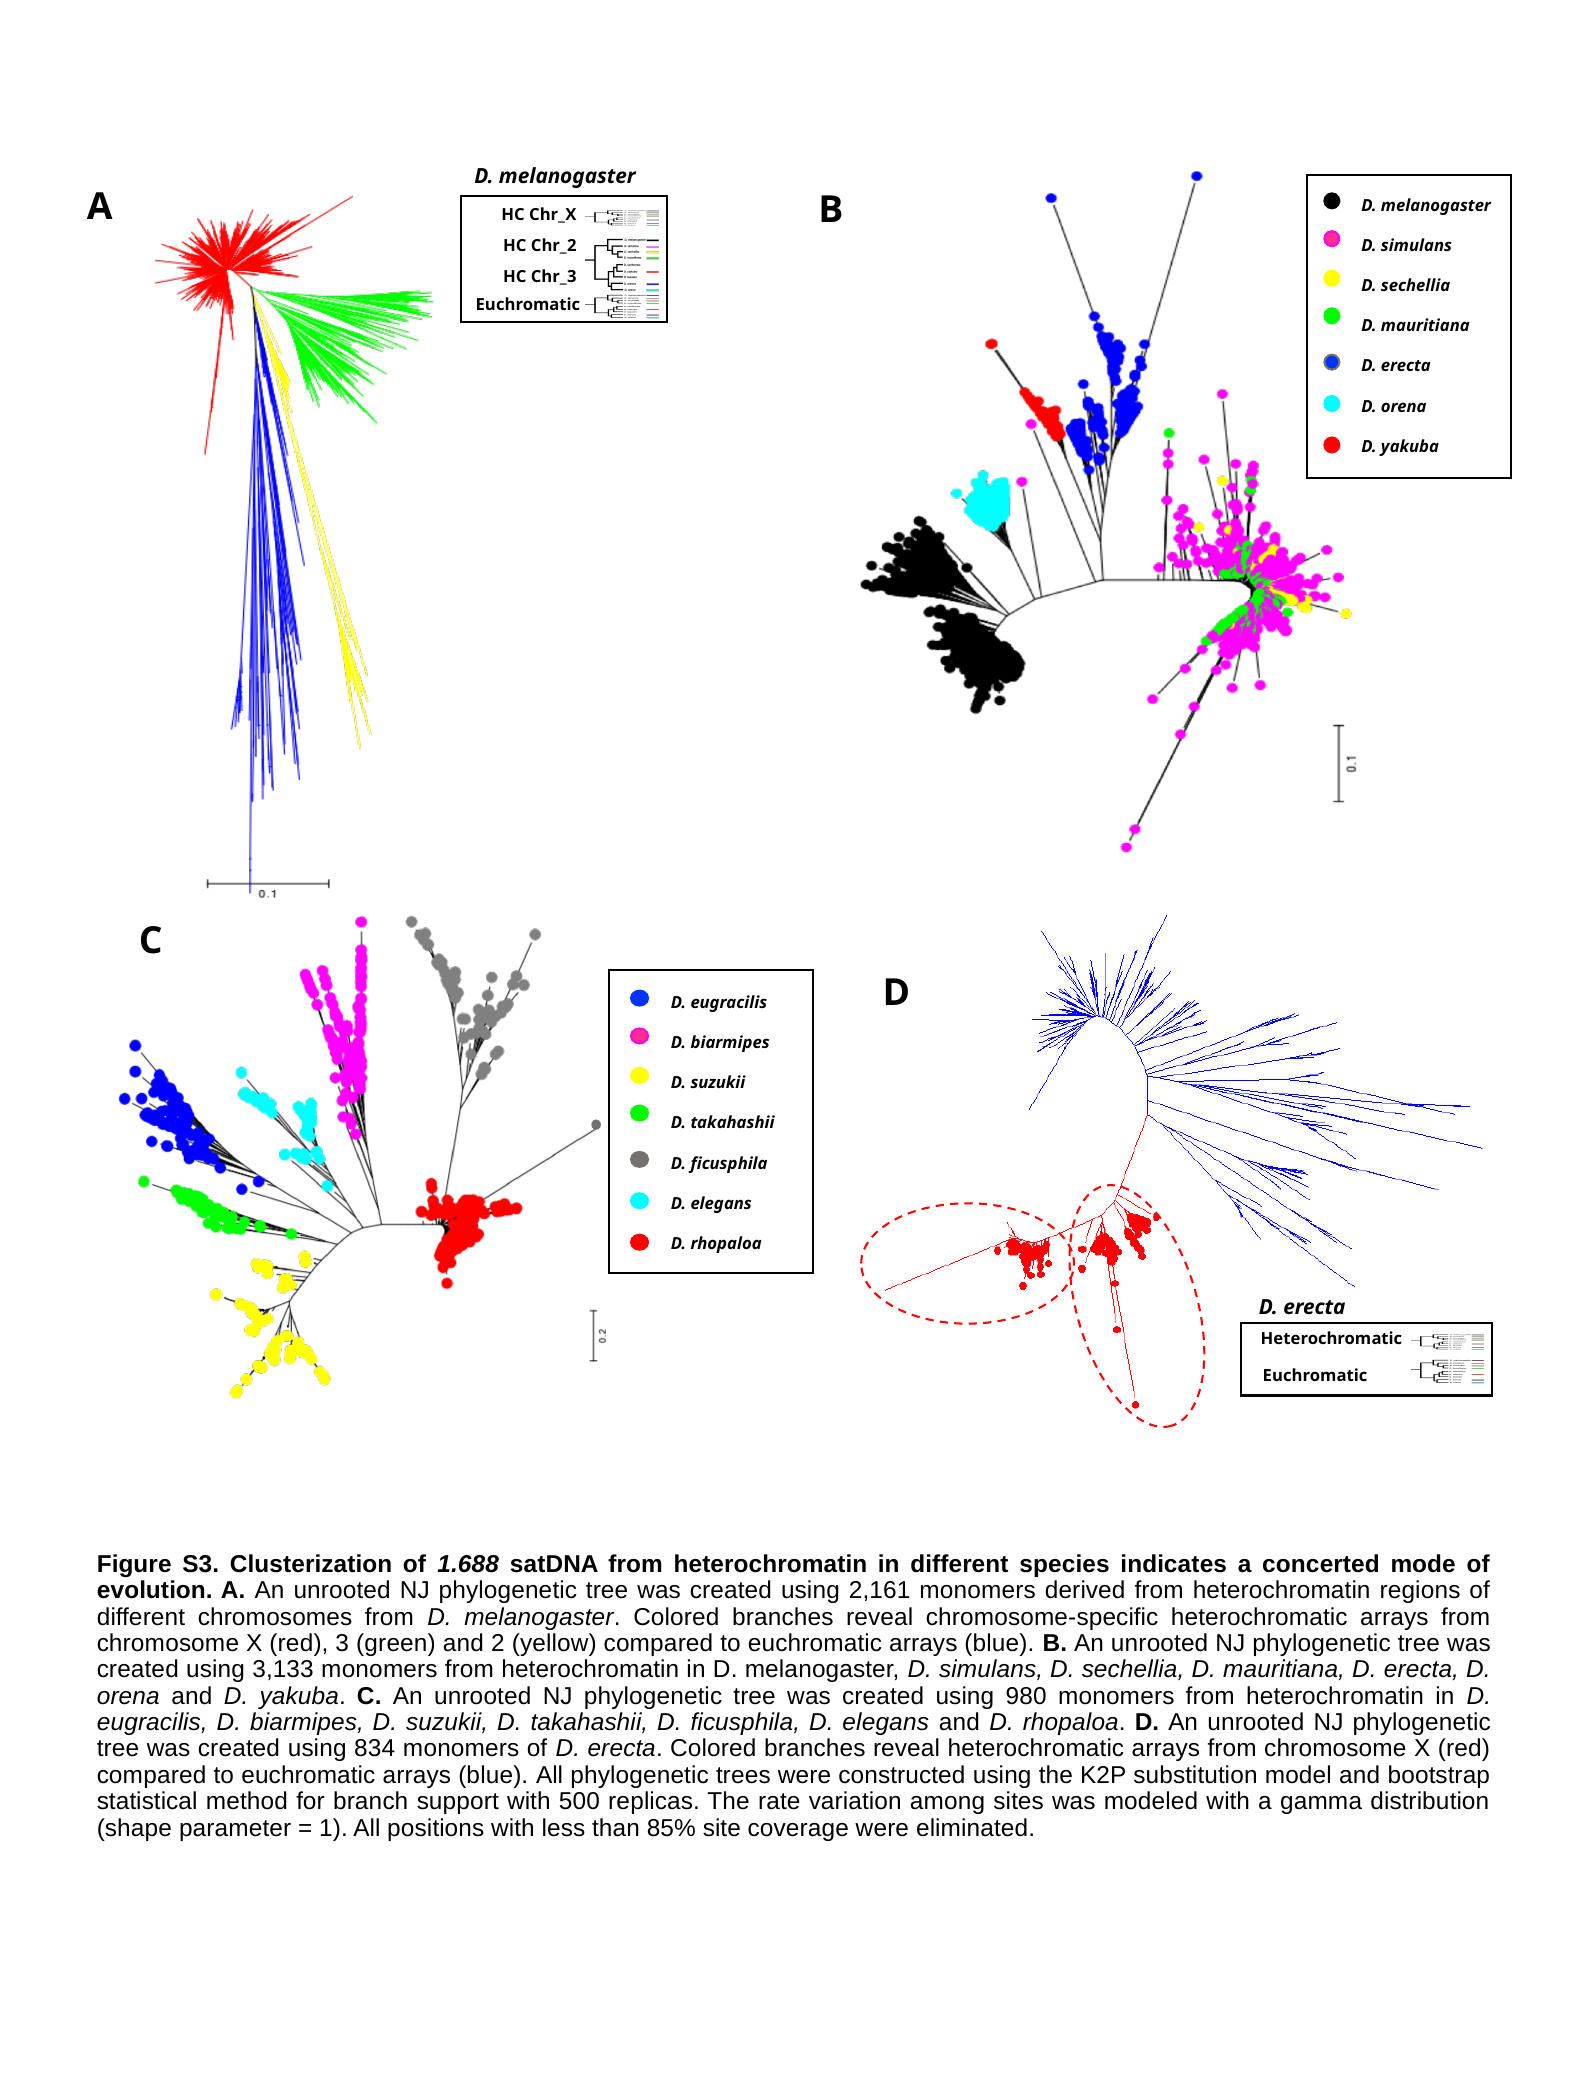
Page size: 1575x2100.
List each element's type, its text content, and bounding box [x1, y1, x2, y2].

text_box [1306, 174, 1512, 478]
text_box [609, 970, 814, 1274]
picture [102, 904, 611, 1409]
text_box D. melanogaster [459, 155, 671, 196]
text_box [860, 1247, 864, 1278]
text_box [659, 196, 668, 323]
picture [864, 903, 1492, 1418]
picture [143, 187, 445, 903]
text_box A [72, 174, 124, 235]
text_box B [803, 177, 856, 237]
text_box [1136, 1418, 1187, 1428]
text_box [457, 196, 659, 323]
picture [754, 255, 1455, 768]
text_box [1241, 1320, 1484, 1393]
text_box Figure S3. Clusterization of 1.688 satDNA from heterochromatin in different species indicates a concerted mode of evolution. A. An unrooted NJ phylogenetic tree was created using 2,161 monomers derived from heterochromatin regions of different chromosomes from D. melanogaster. Colored branches reveal chromosome-specific heterochromatic arrays from chromosome X (red), 3 (green) and 2 (yellow) compared to euchromatic arrays (blue). B. An unrooted NJ phylogenetic tree was created using 3,133 monomers from heterochromatin in D. melanogaster, D. simulans, D. sechellia, D. mauritiana, D. erecta, D. orena and D. yakuba. C. An unrooted NJ phylogenetic tree was created using 980 monomers from heterochromatin in D. eugracilis, D. biarmipes, D. suzukii, D. takahashii, D. ficusphila, D. elegans and D. rhopaloa. D. An unrooted NJ phylogenetic tree was created using 834 monomers of D. erecta. Colored branches reveal heterochromatic arrays from chromosome X (red) compared to euchromatic arrays (blue). All phylogenetic trees were constructed using the K2P substitution model and bootstrap statistical method for branch support with 500 replicas. The rate variation among sites was modeled with a gamma distribution (shape parameter = 1). All positions with less than 85% site coverage were eliminated. [77, 1538, 1512, 1854]
